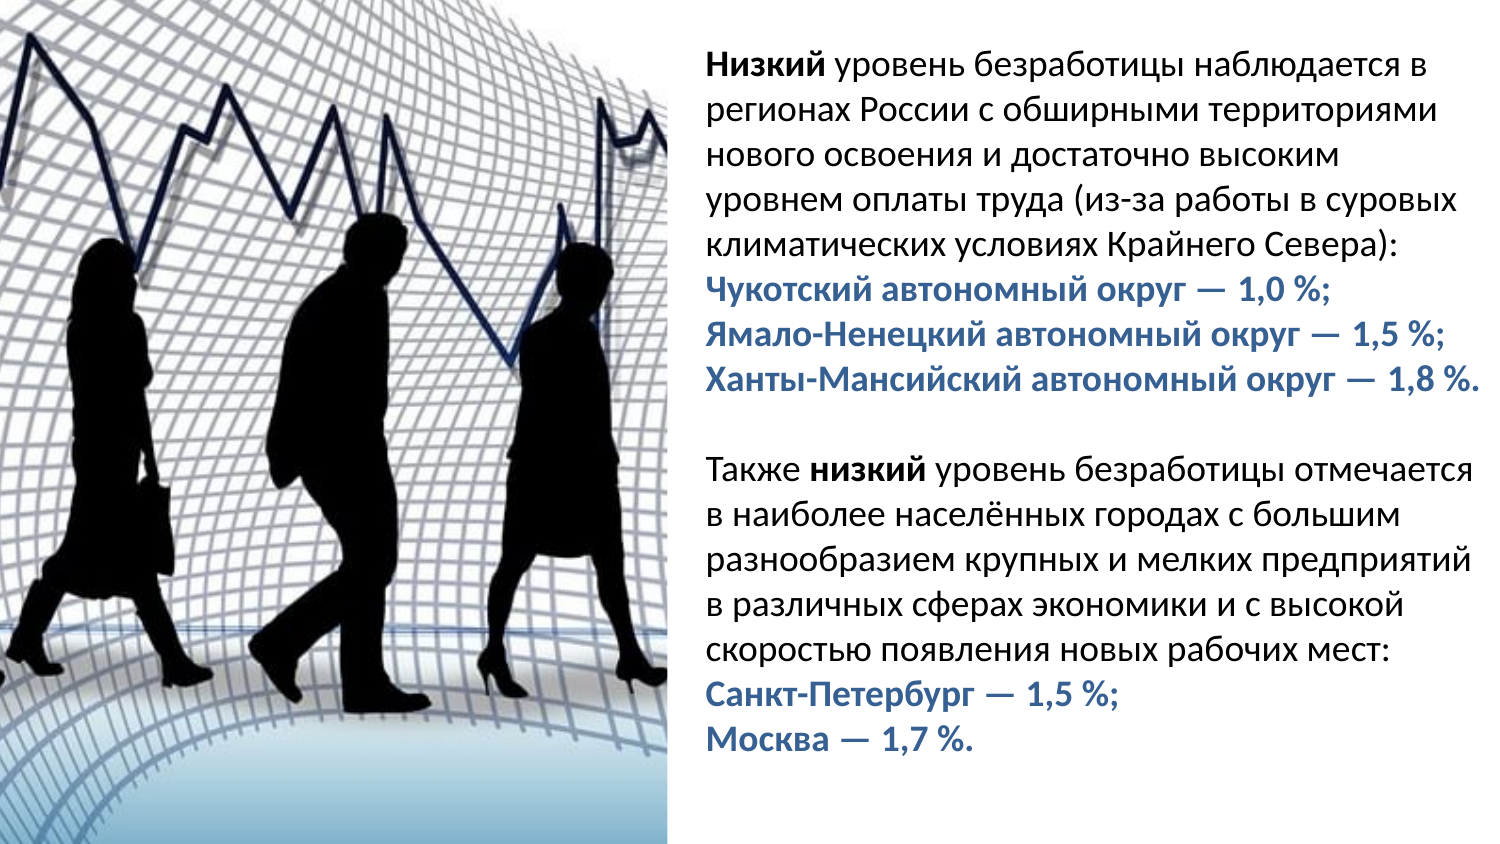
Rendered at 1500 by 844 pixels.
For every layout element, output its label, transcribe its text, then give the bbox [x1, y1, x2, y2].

text_box Низкий уровень безработицы наблюдается в регионах России с обширными территориями нового освоения и достаточно высоким уровнем оплаты труда (из-за работы в суровых климатических условиях Крайнего Севера): Чукотский автономный округ — 1,0 %; Ямало-Ненецкий автономный округ — 1,5 %; Ханты-Мансийский автономный округ — 1,8 %. Также низкий уровень безработицы отмечается в наиболее населённых городах с большим разнообразием крупных и мелких предприятий в различных сферах экономики и с высокой скоростью появления новых рабочих мест: Санкт-Петербург — 1,5 %; Москва — 1,7 %. [690, 32, 1500, 812]
picture [0, 0, 668, 844]
